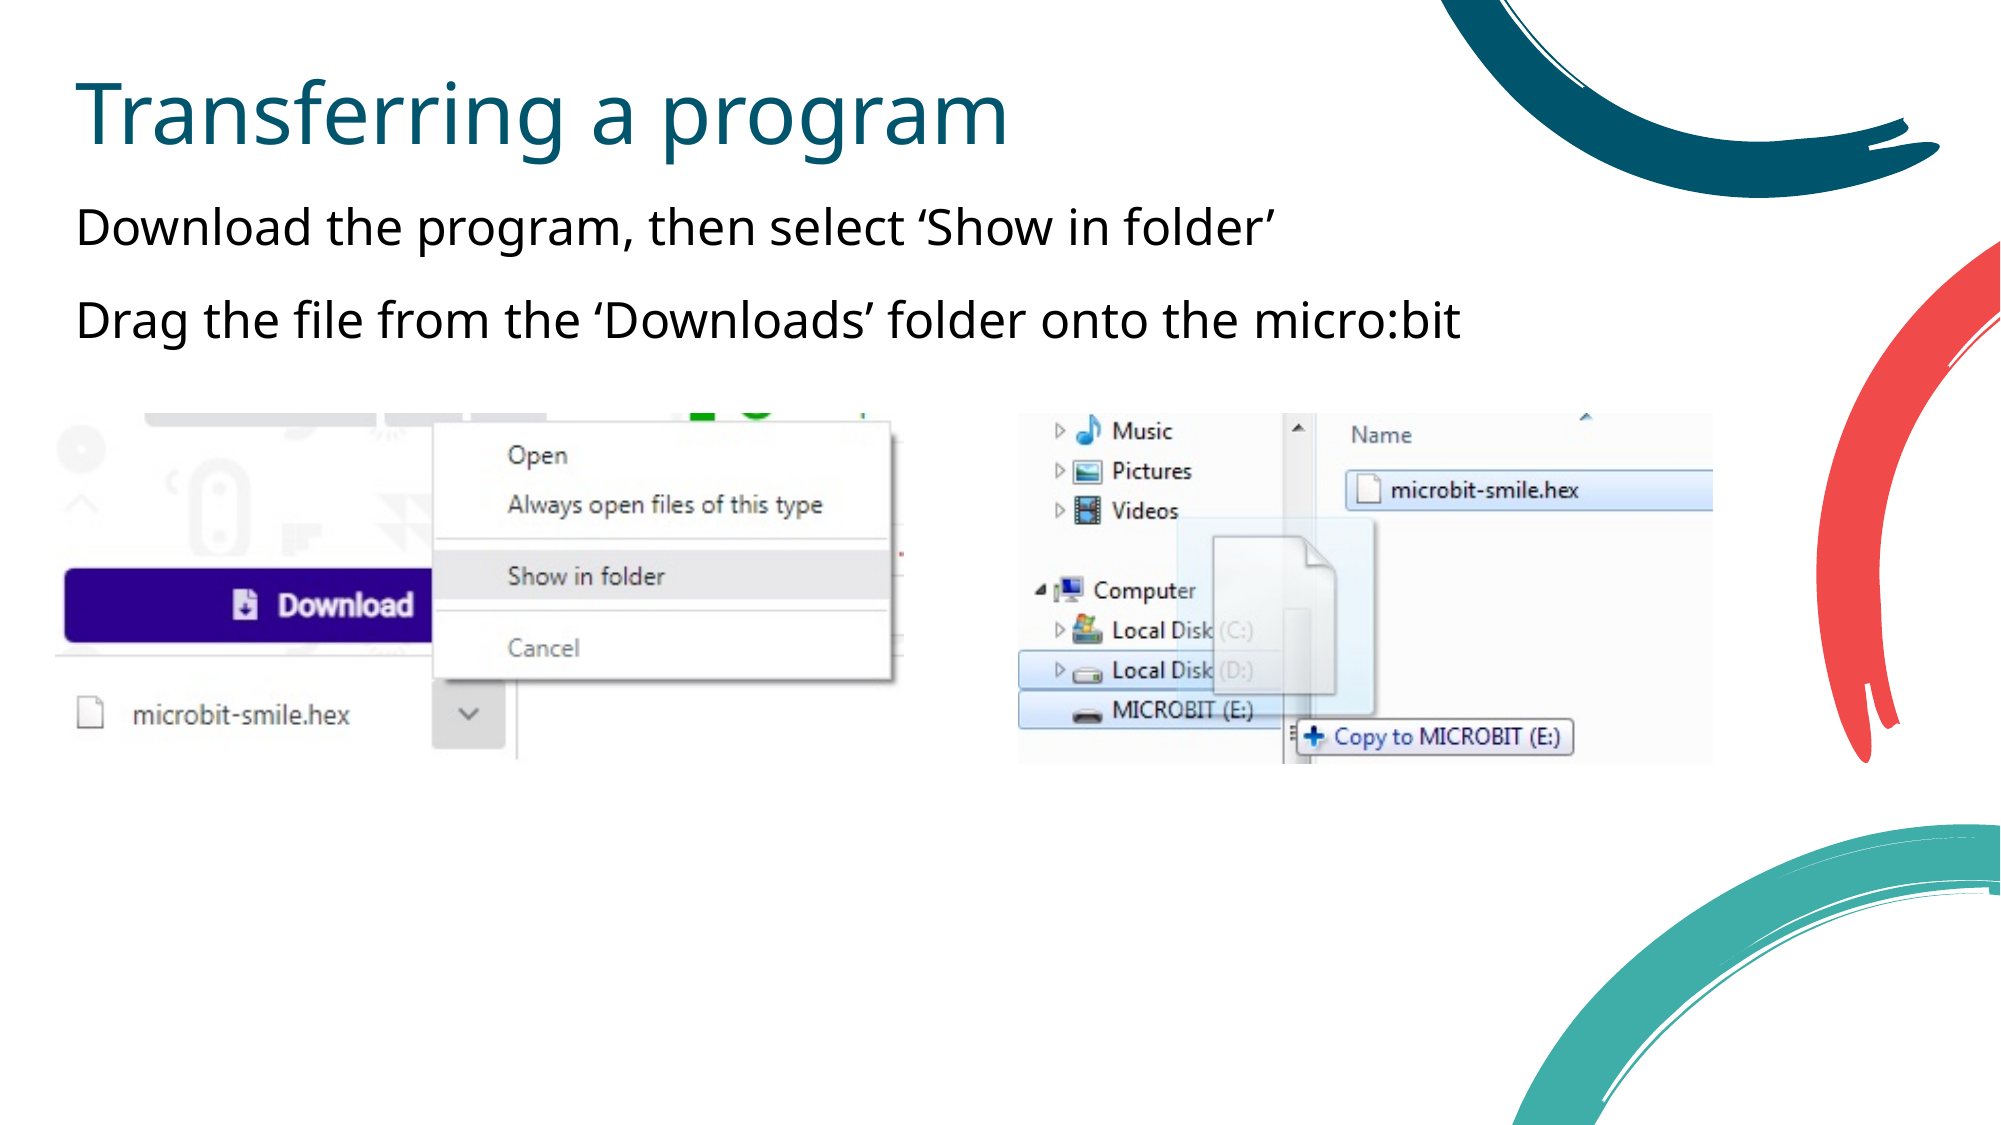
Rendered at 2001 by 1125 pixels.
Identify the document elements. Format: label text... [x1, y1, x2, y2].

title Transferring a program [55, 50, 1828, 175]
picture [1017, 413, 1714, 764]
picture [54, 413, 904, 764]
list Download the program, then select ‘Show in folder’ Drag the file from the ‘Downloads’ folder onto the micro:bit [55, 175, 1828, 1002]
